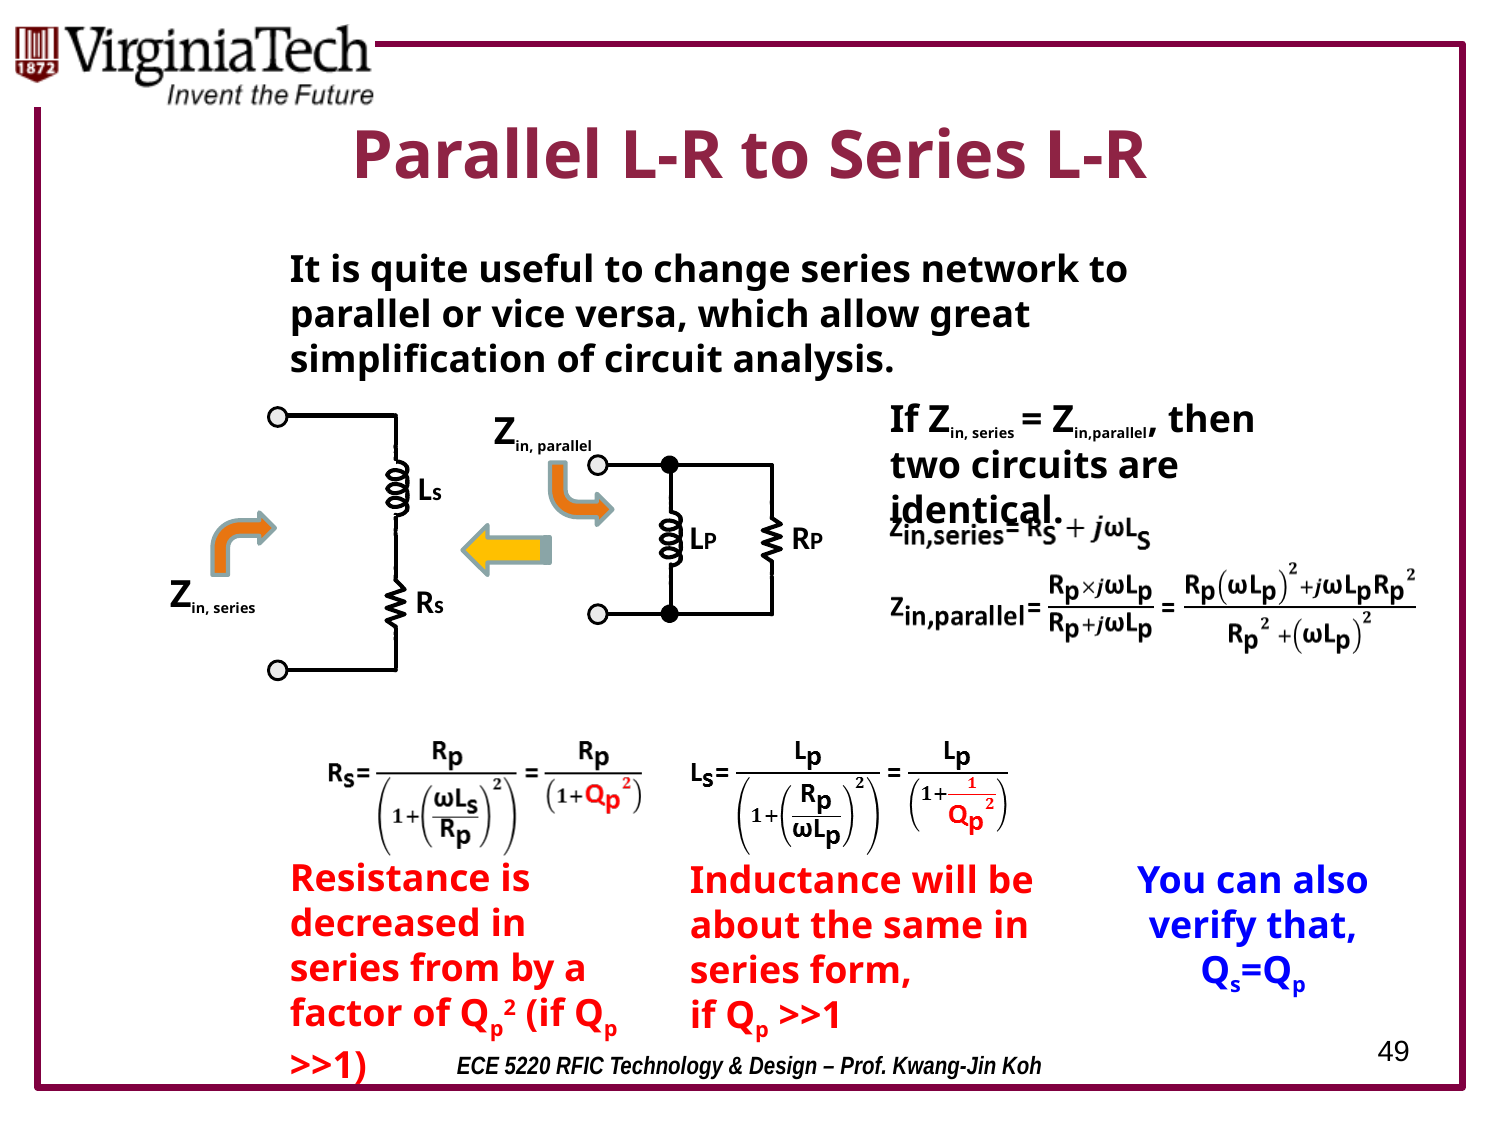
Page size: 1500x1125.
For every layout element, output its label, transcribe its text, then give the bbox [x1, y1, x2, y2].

text_box [312, 728, 675, 865]
text_box [884, 549, 1438, 661]
text_box You can also verify that, Qs=Qp [1068, 848, 1438, 1050]
title Parallel L-R to Series L-R [75, 104, 1425, 213]
text_box [884, 500, 1188, 549]
text_box Resistance is decreased in series from by a factor of Qp2 (if Qp >>1) [274, 847, 650, 1093]
text_box It is quite useful to change series network to parallel or vice versa, which allow great simplification of circuit analysis. [274, 237, 1188, 388]
text_box If Zin, series = Zin,parallel, then two circuits are identical. [875, 387, 1275, 539]
slide_number 49 [1074, 1024, 1425, 1103]
picture [15, 24, 375, 107]
text_box Zin, series [154, 562, 255, 624]
text_box [675, 728, 1075, 848]
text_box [260, 399, 880, 688]
text_box [210, 518, 255, 562]
text_box Inductance will be about the same in series form, if Qp >>1 [674, 848, 1068, 1050]
